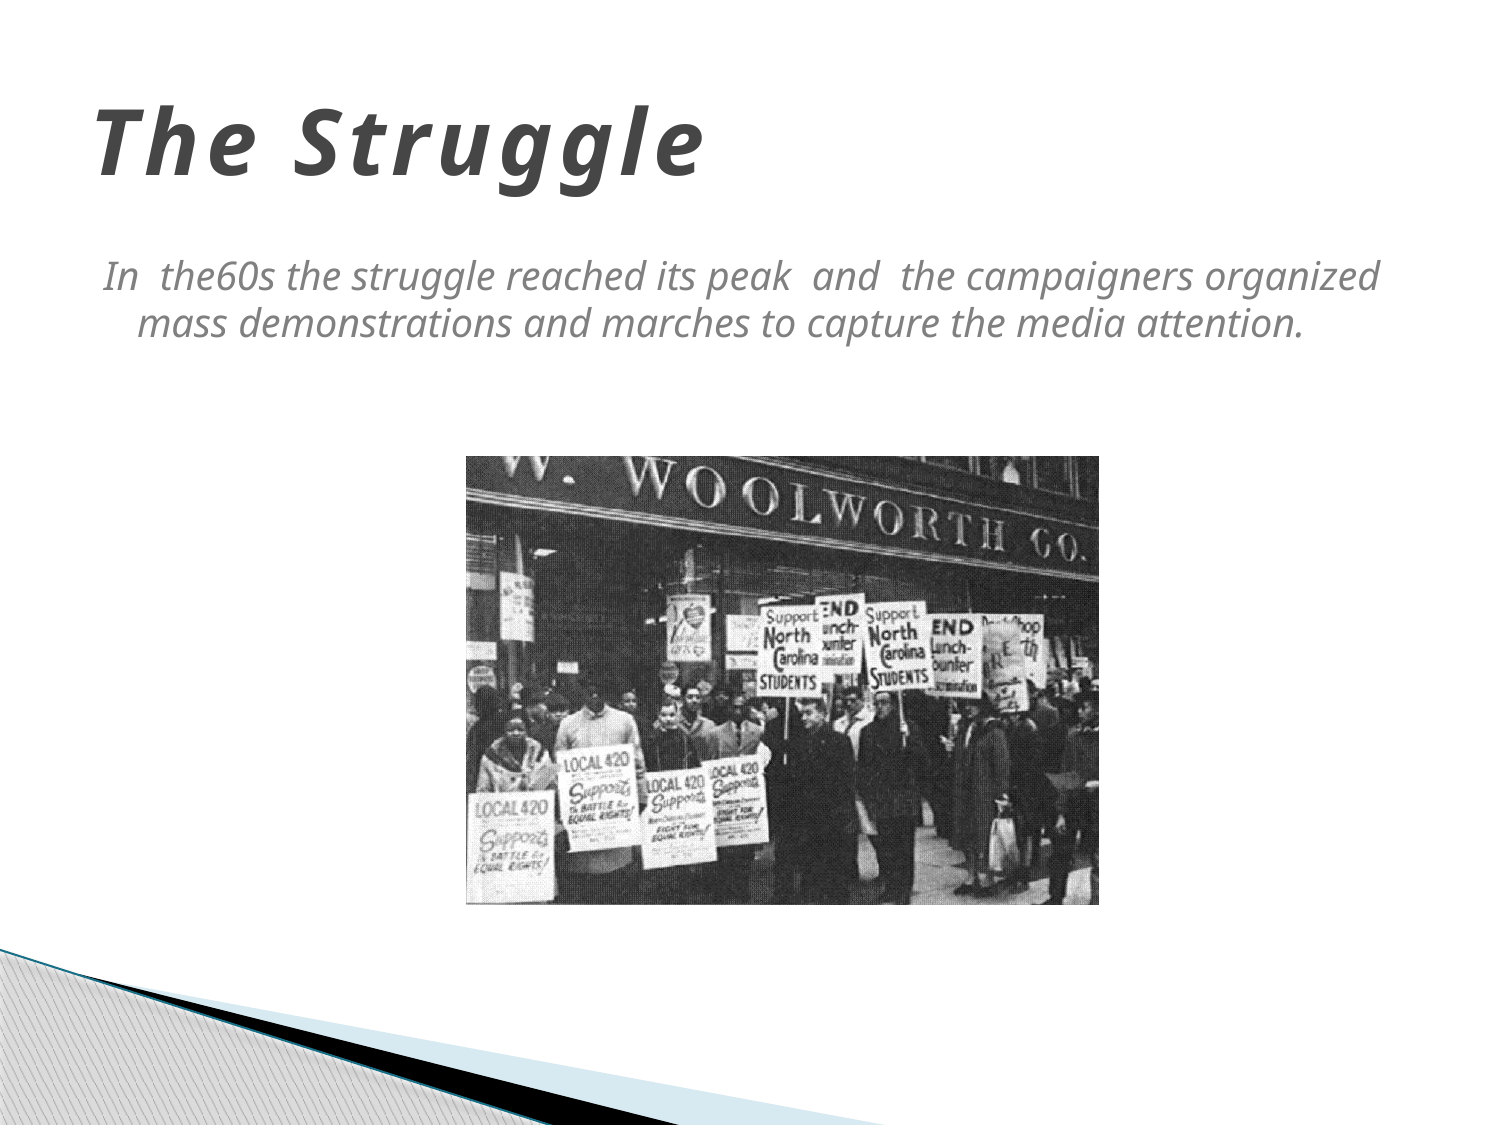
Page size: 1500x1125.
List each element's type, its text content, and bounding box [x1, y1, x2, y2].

picture [466, 455, 1099, 906]
title The Struggle [75, 45, 1425, 233]
list In the60s the struggle reached its peak and the campaigners organized mass demonstrations and marches to capture the media attention. [75, 243, 1425, 398]
